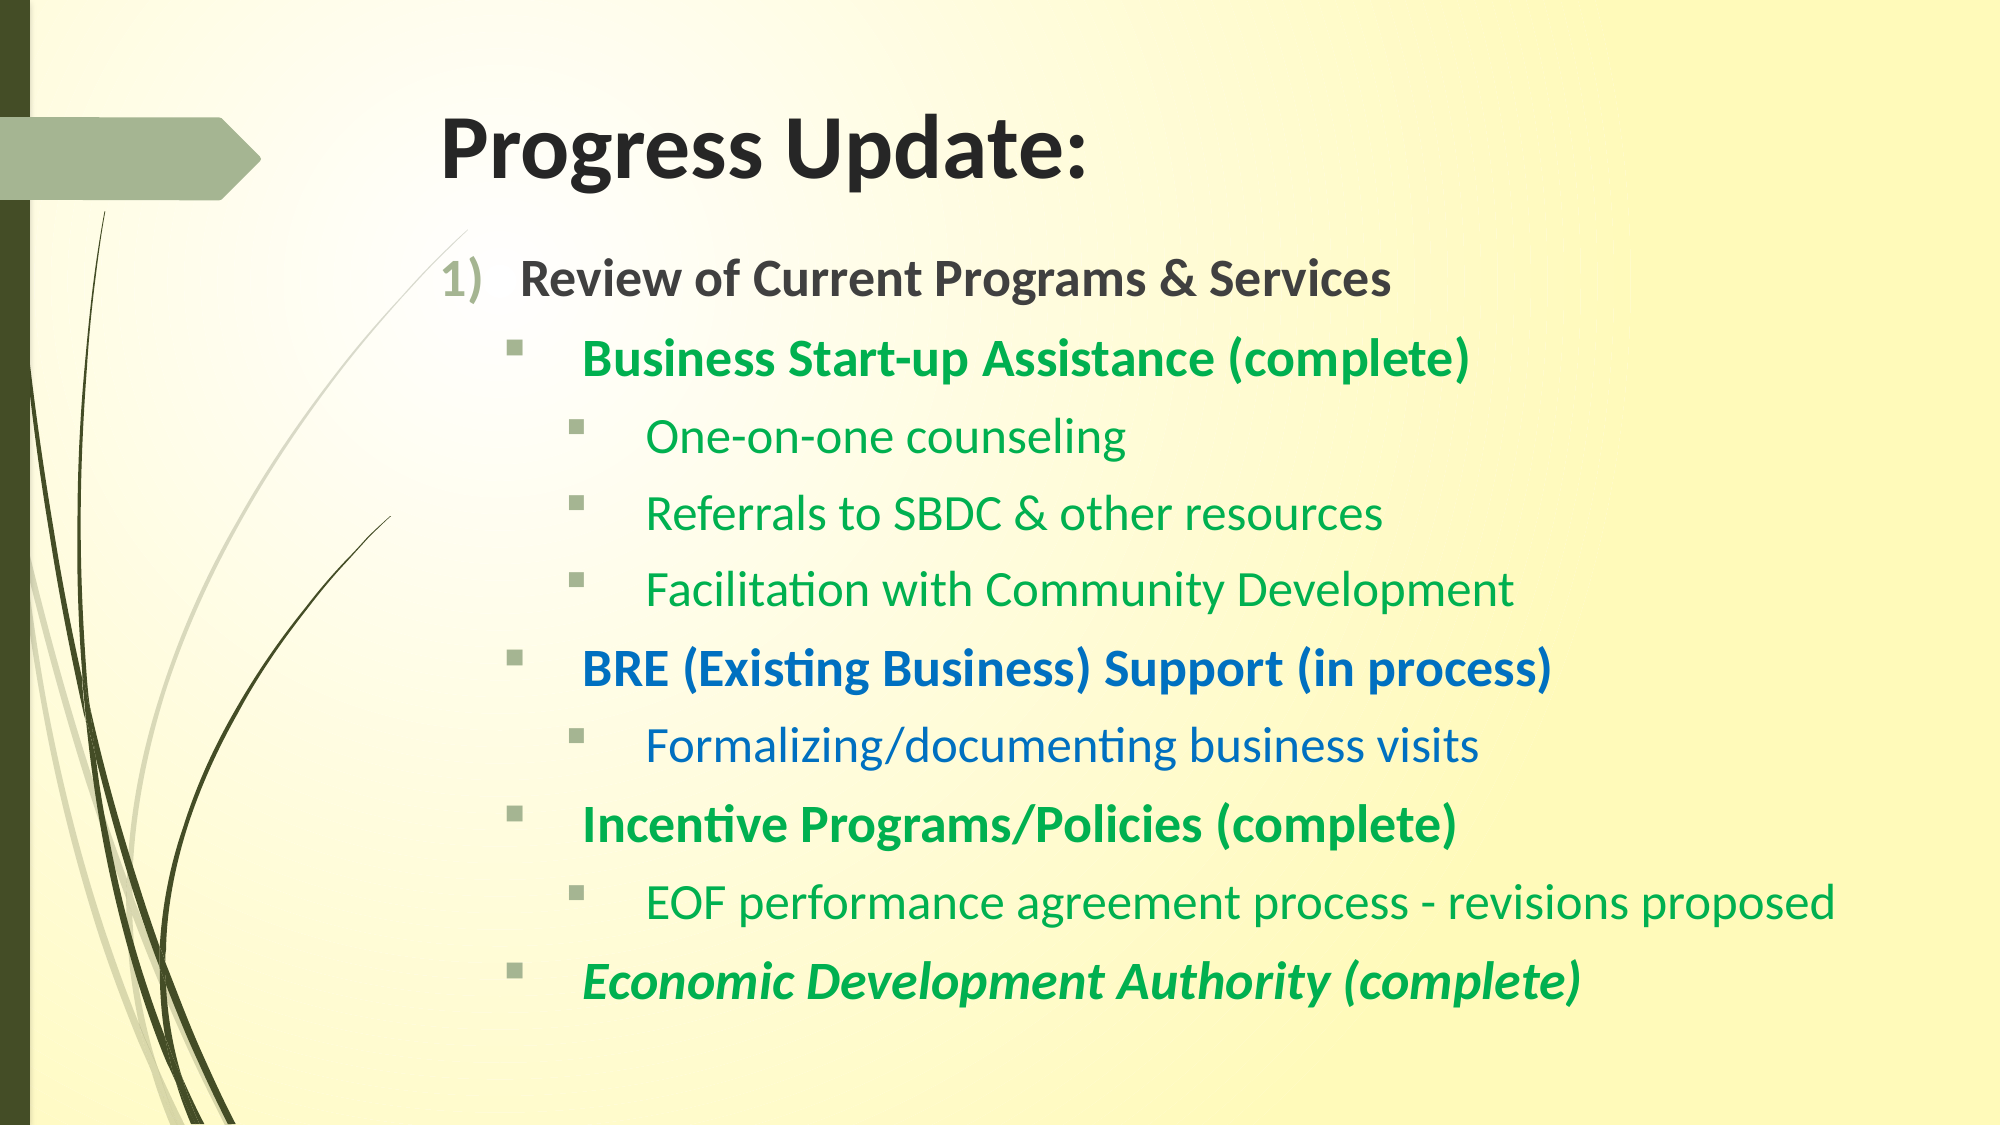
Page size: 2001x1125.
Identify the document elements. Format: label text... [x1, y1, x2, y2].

title Progress Update: [425, 79, 1888, 207]
list Review of Current Programs & Services Business Start-up Assistance (complete) One-on-one counseling Referrals to SBDC & other resources Facilitation with Community Development BRE (Existing Business) Support (in process) Formalizing/documenting business visits Incentive Programs/Policies (complete) EOF performance agreement process - revisions proposed Economic Development Authority (complete) [424, 234, 1888, 1025]
